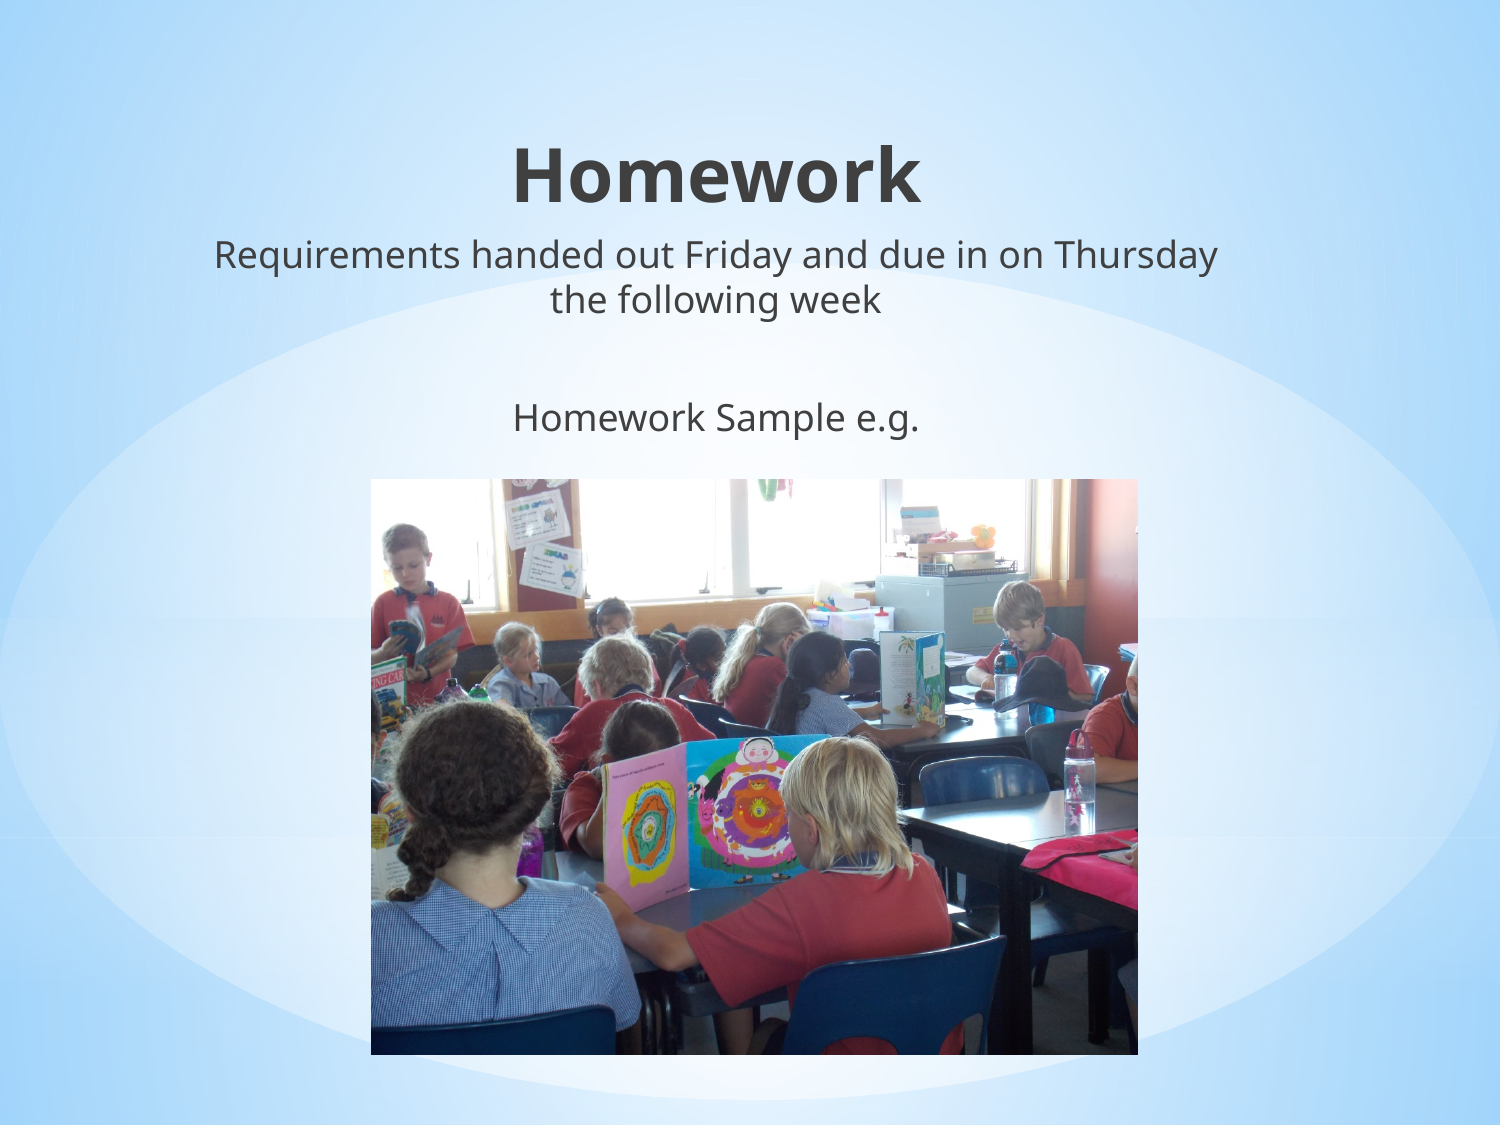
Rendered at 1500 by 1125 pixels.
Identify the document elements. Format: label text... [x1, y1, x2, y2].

picture [371, 479, 1138, 1055]
list Homework Requirements handed out Friday and due in on Thursday the following week Homework Sample e.g. [187, 120, 1238, 917]
